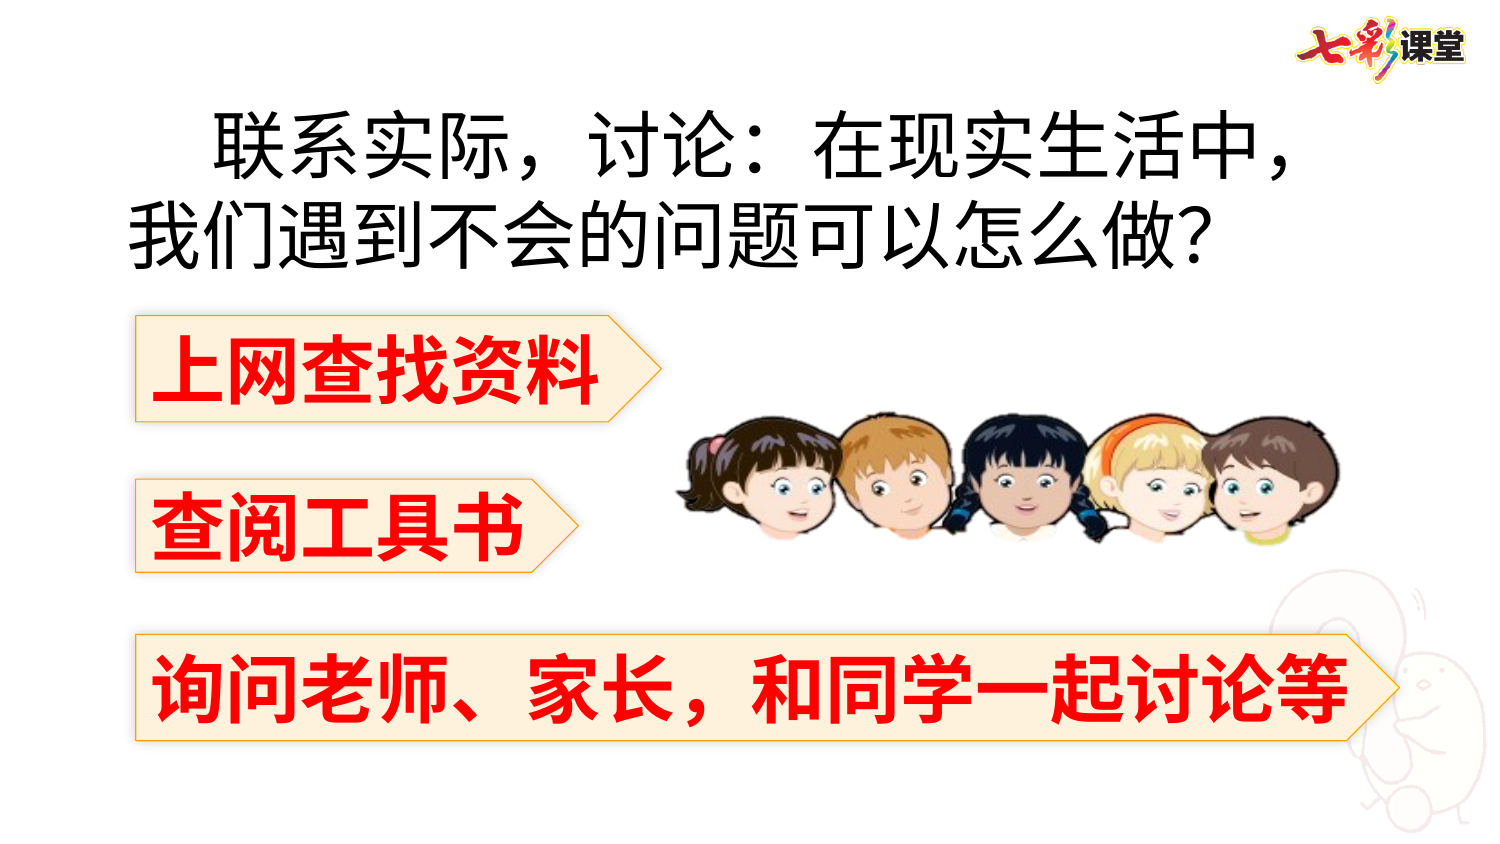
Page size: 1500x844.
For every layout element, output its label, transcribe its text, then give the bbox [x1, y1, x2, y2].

text_box 上网查找资料 [133, 313, 652, 424]
text_box 联系实际，讨论：在现实生活中，我们遇到不会的问题可以怎么做？ [112, 91, 1418, 286]
text_box 查阅工具书 [133, 477, 581, 575]
picture [651, 356, 1377, 573]
text_box 询问老师、家长，和同学一起讨论等 [133, 632, 1402, 743]
picture [1293, 15, 1468, 84]
